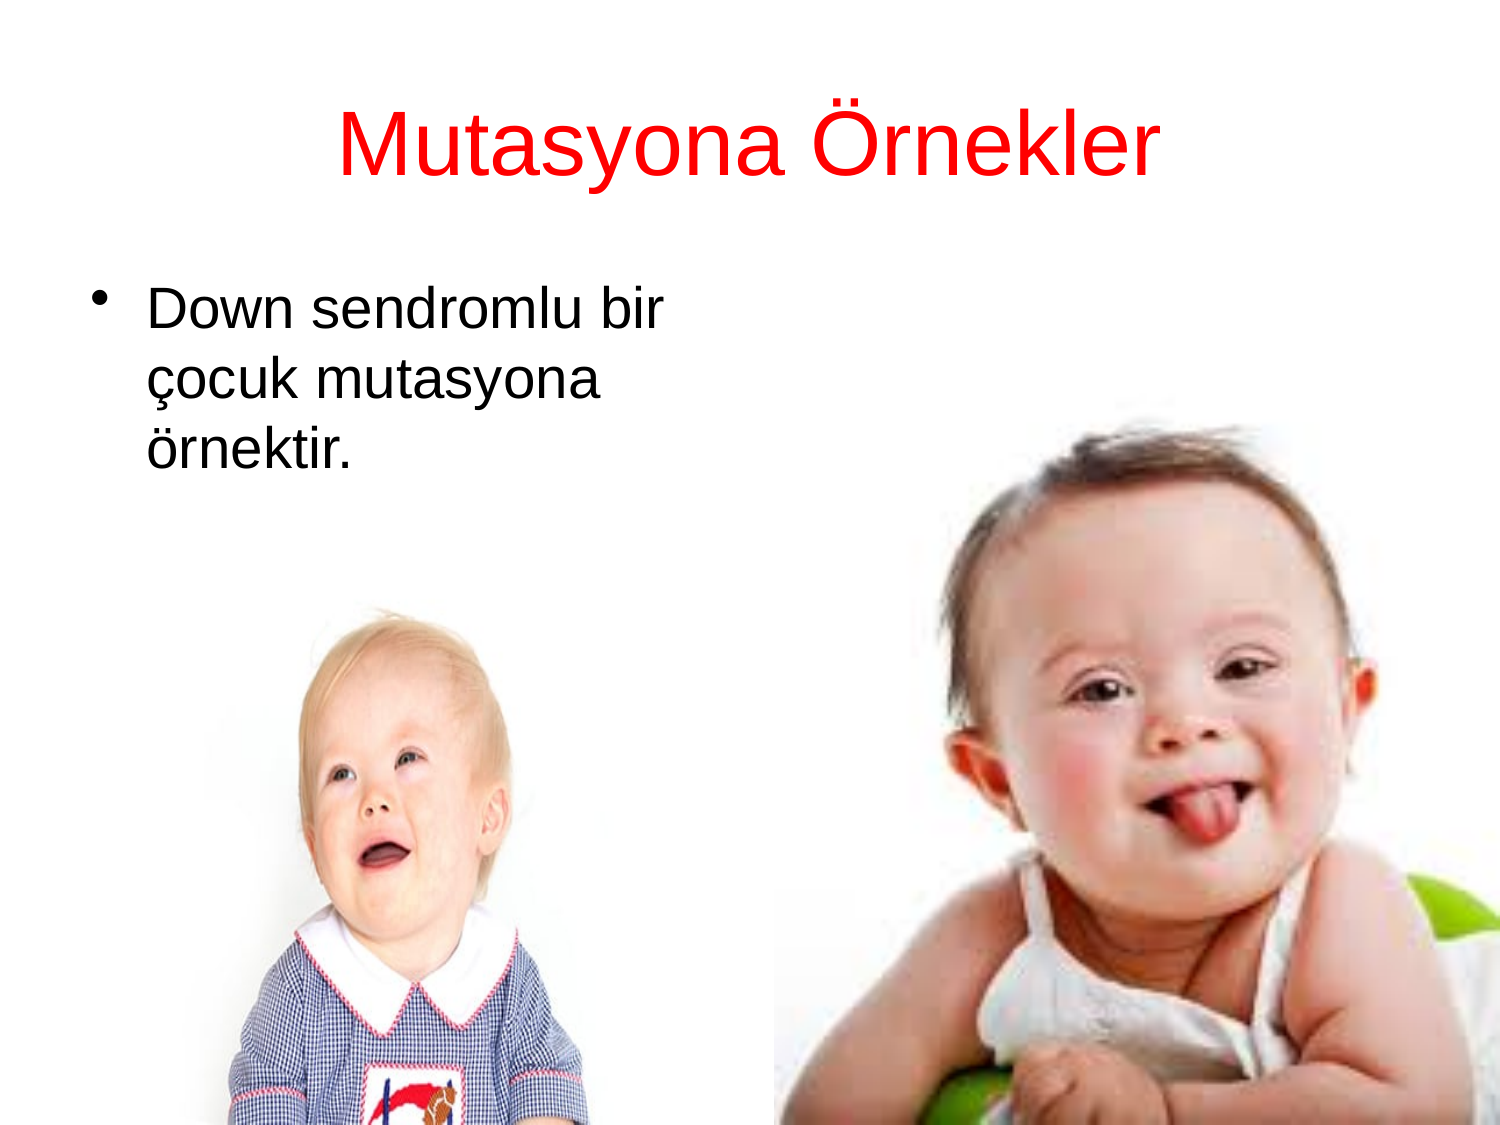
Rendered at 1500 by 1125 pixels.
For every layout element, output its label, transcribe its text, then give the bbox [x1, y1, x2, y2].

title Mutasyona Örnekler [75, 45, 1425, 233]
list Down sendromlu bir çocuk mutasyona örnektir. [75, 262, 738, 574]
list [679, 309, 1500, 1125]
picture [0, 574, 774, 1125]
